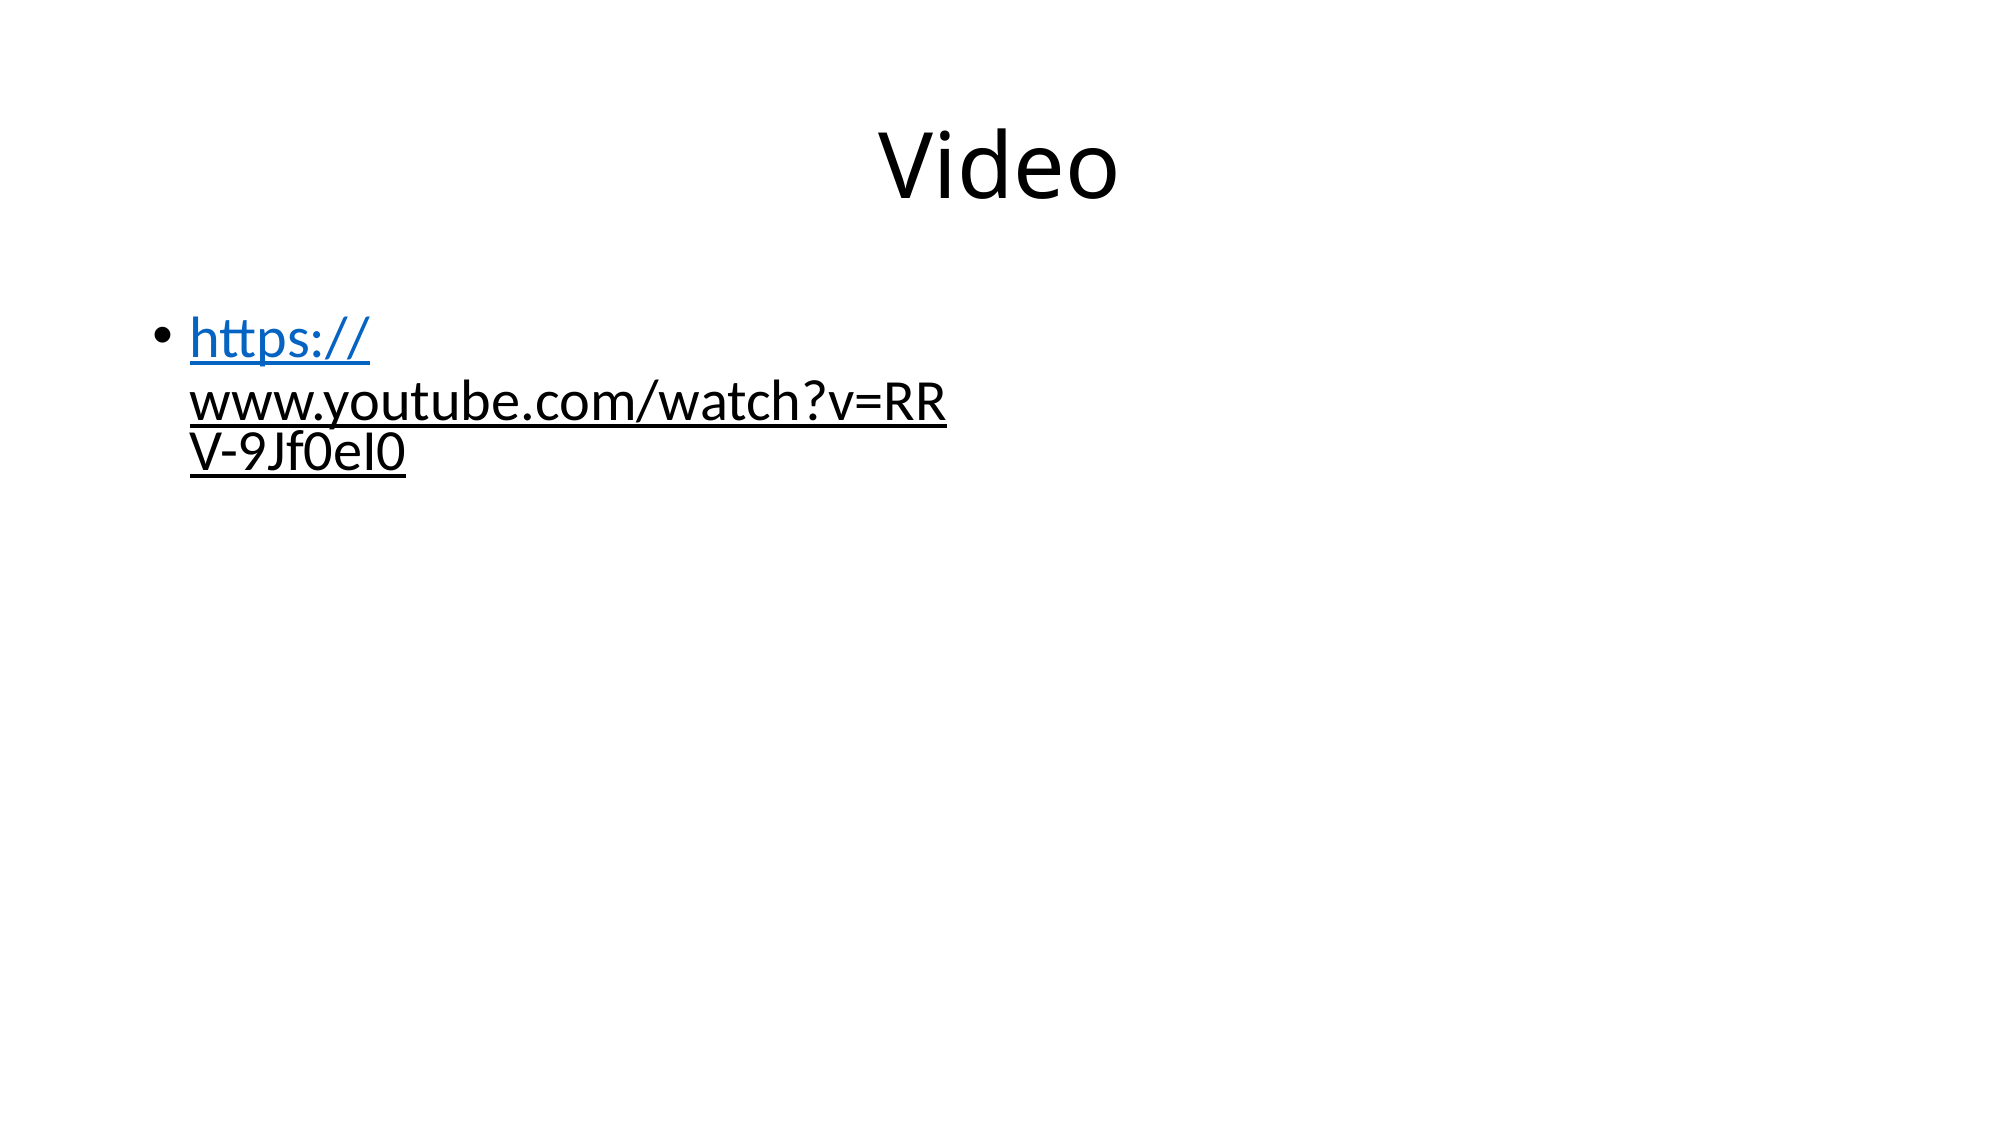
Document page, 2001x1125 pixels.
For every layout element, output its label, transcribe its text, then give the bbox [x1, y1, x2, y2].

list https://www.youtube.com/watch?v=RRV-9Jf0eI0 [137, 299, 988, 1014]
title Video [137, 59, 1863, 278]
